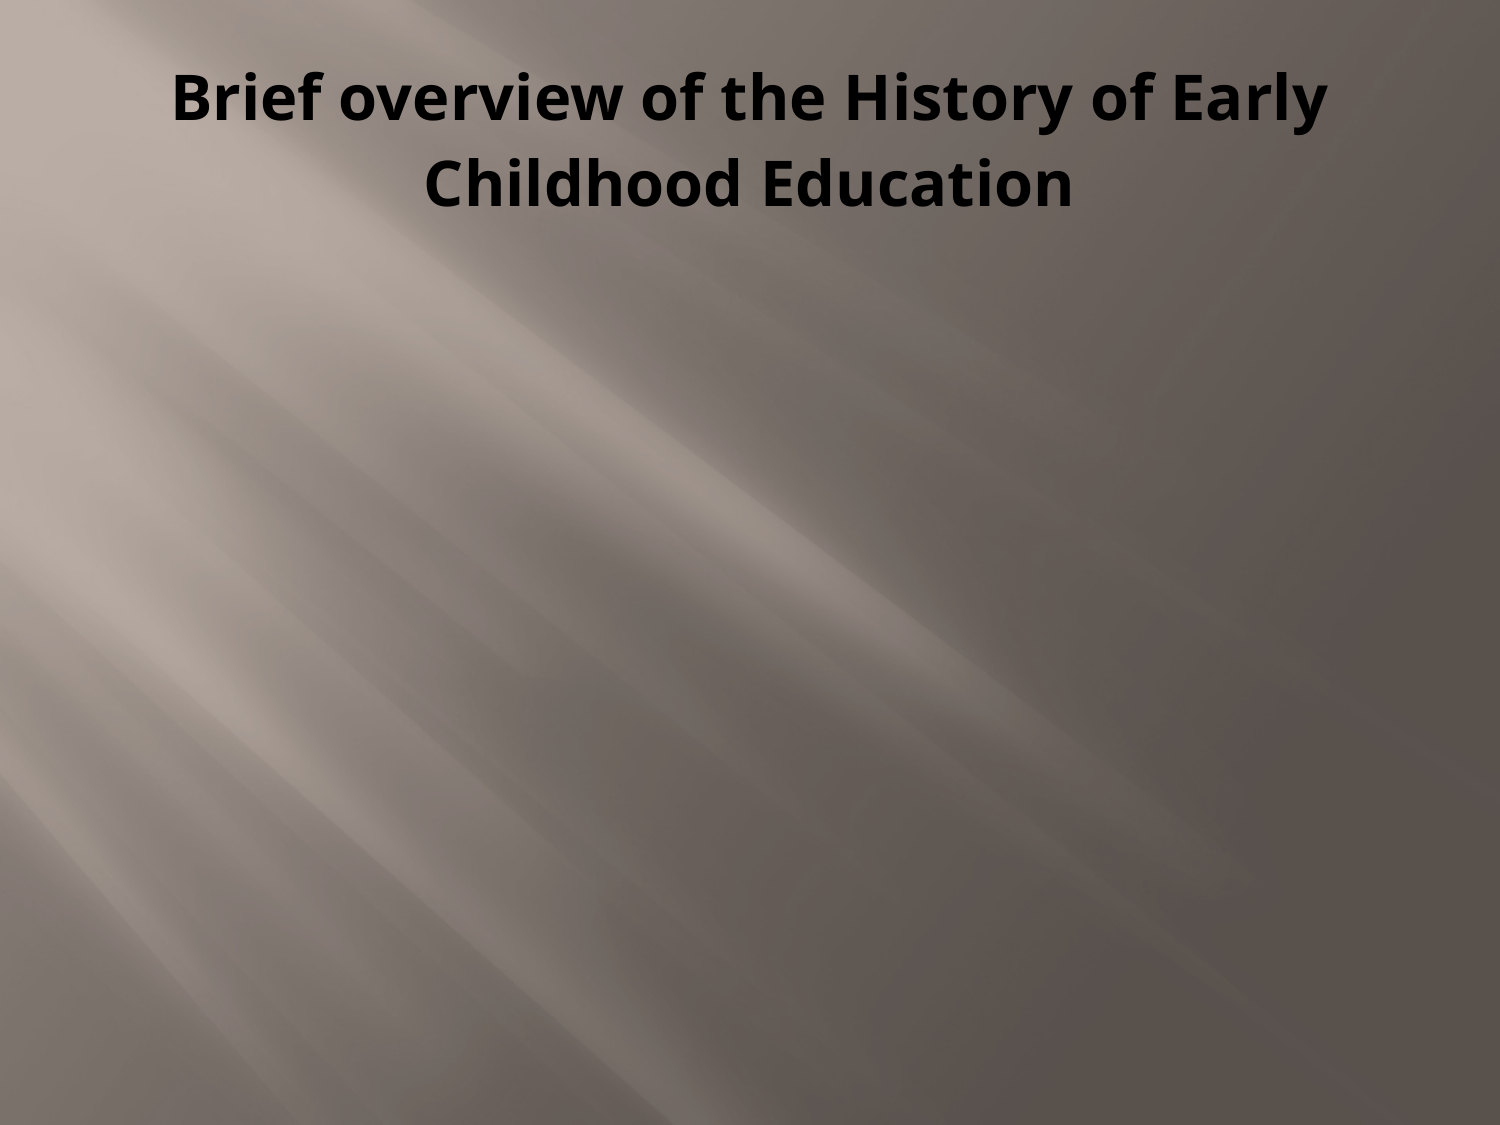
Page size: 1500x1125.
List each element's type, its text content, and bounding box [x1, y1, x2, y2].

title Brief overview of the History of Early Childhood Education [75, 45, 1425, 233]
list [74, 262, 1426, 1036]
